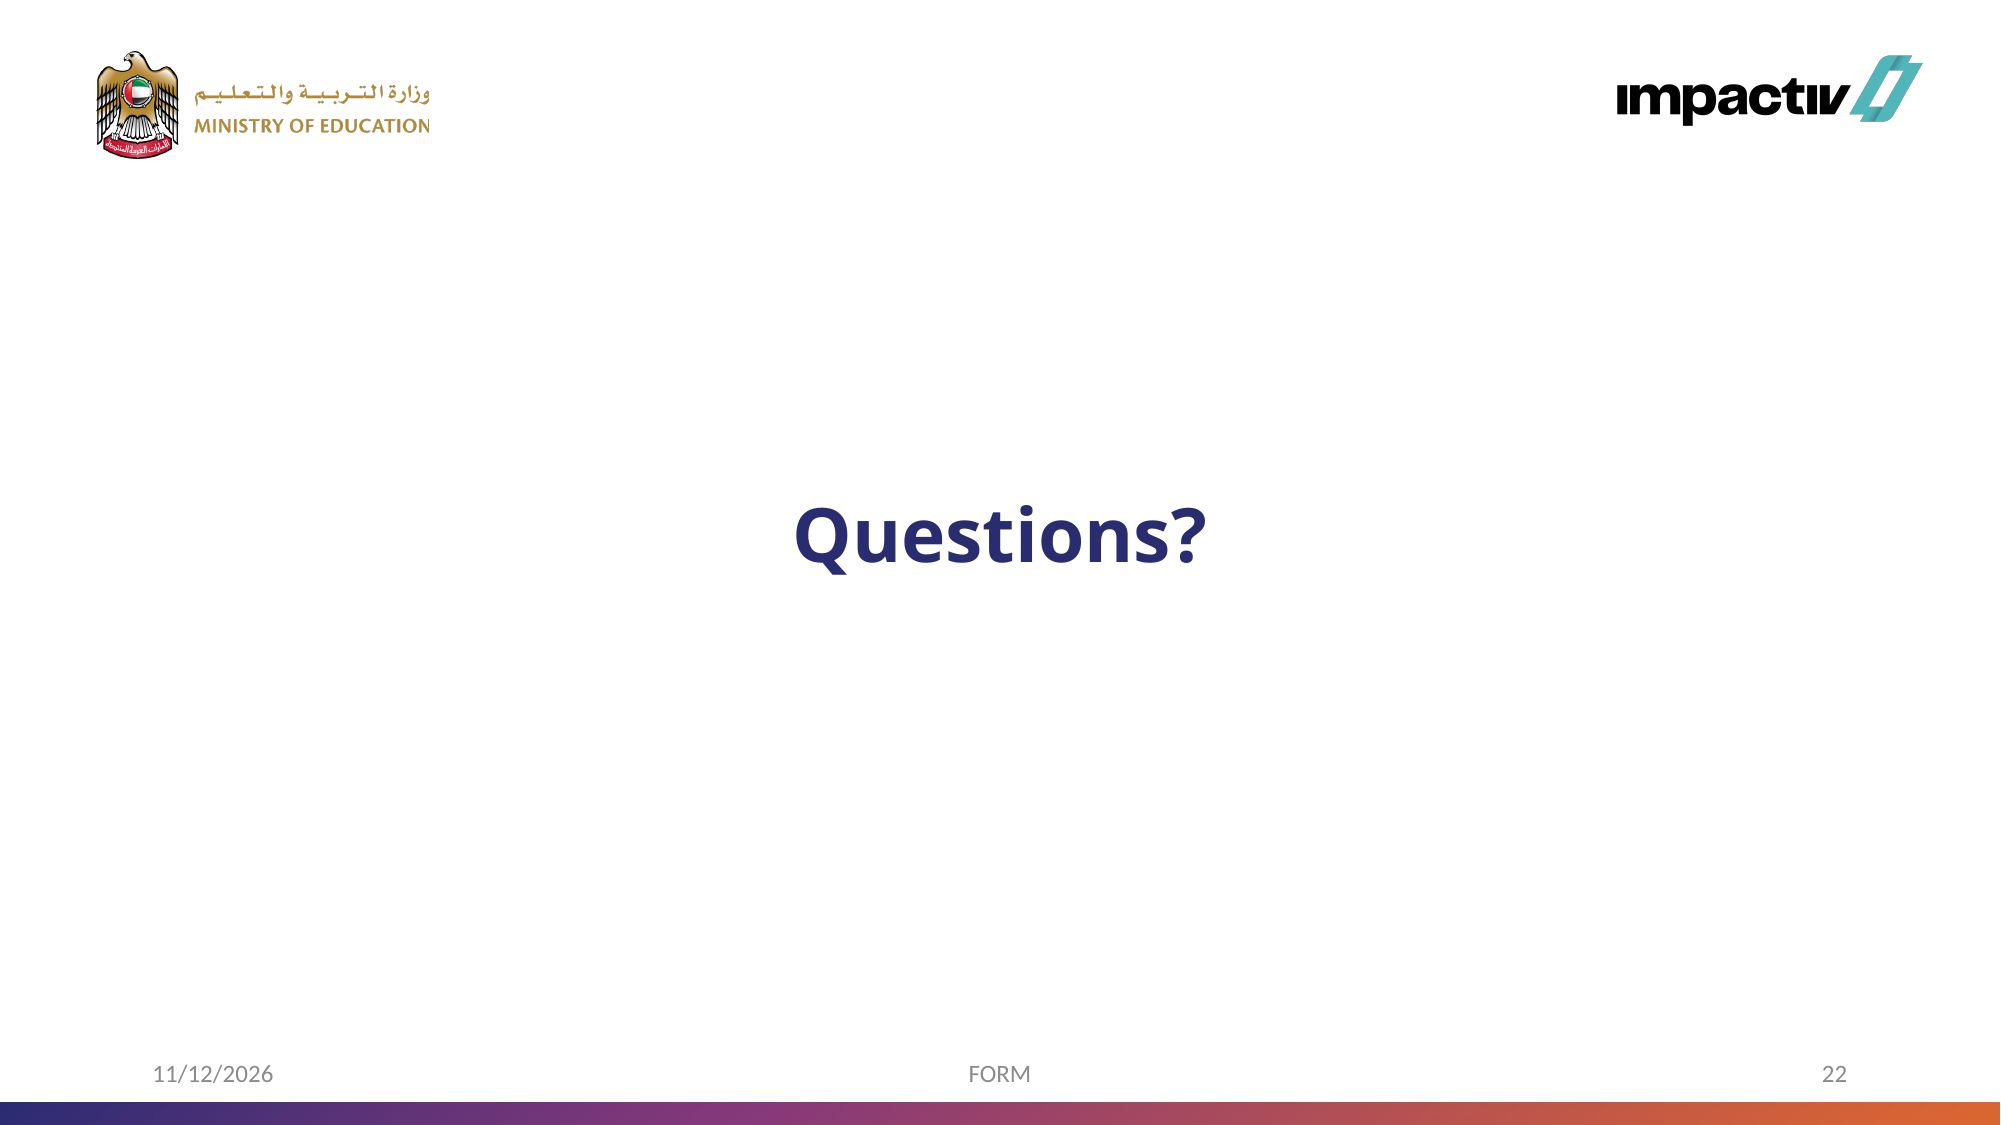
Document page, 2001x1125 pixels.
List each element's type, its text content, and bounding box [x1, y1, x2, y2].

footer FORM [662, 1042, 1338, 1103]
title Questions? [653, 427, 1347, 650]
picture [1610, 52, 1929, 128]
slide_number 22 [1412, 1042, 1863, 1103]
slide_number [137, 1042, 588, 1103]
